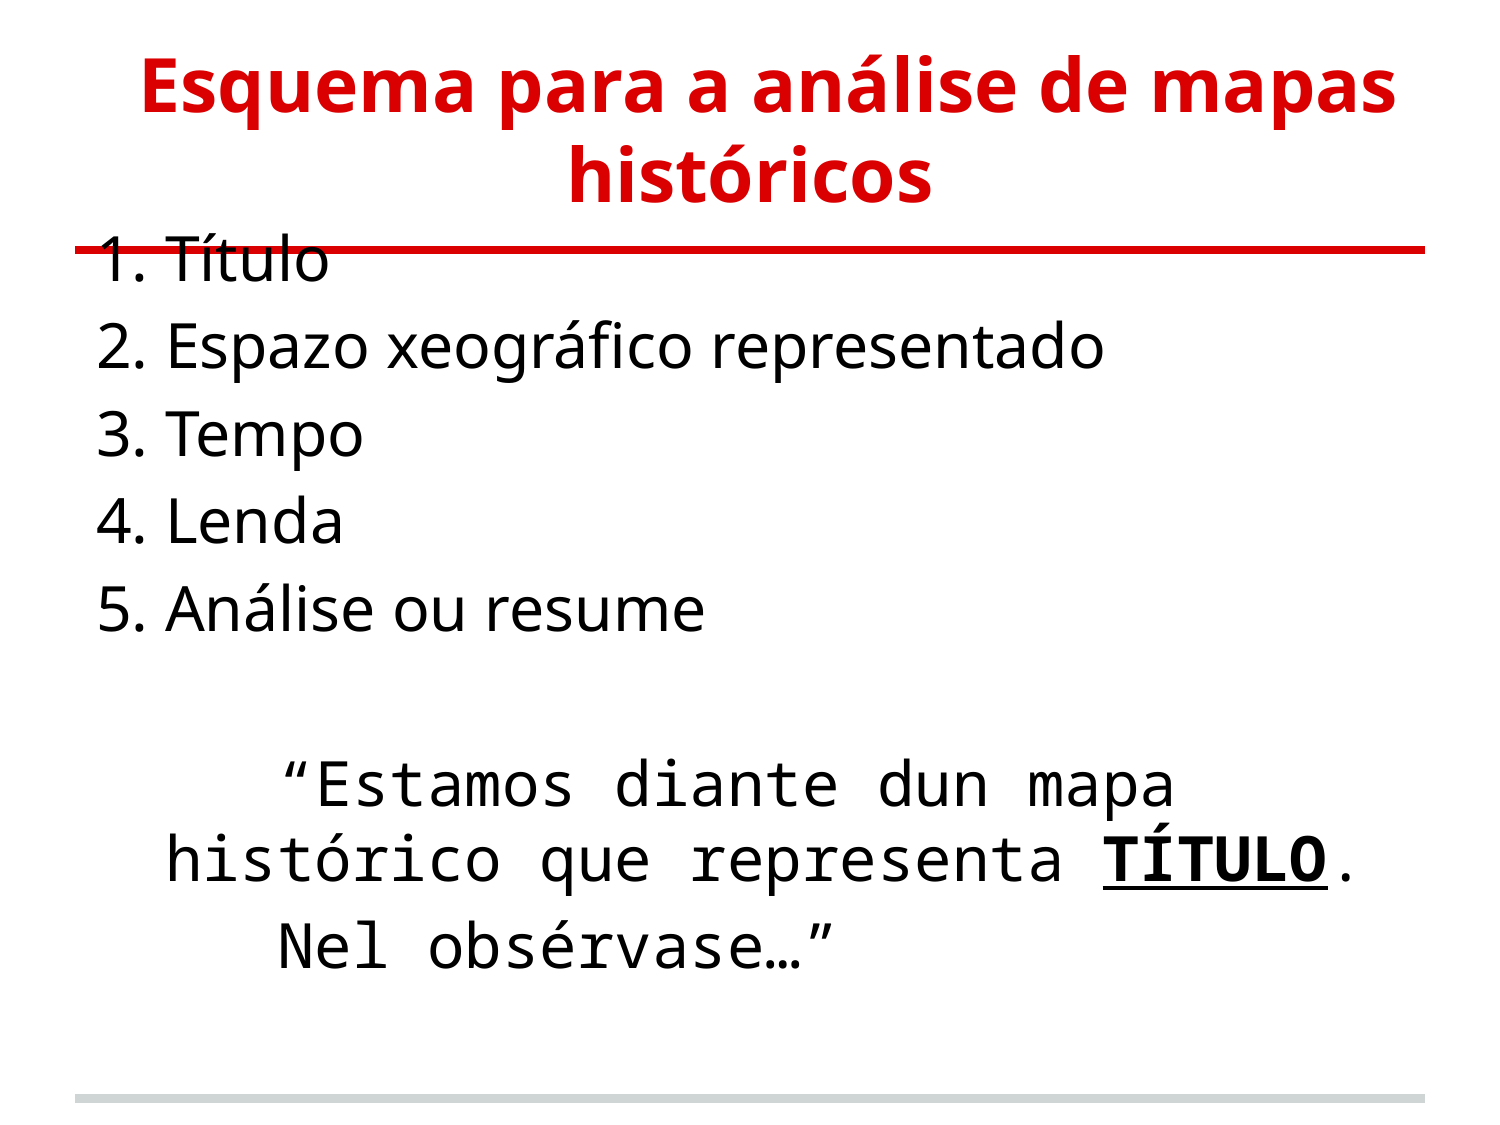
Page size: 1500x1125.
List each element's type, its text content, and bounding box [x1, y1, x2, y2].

list Título Espazo xeográfico representado Tempo Lenda Análise ou resume “Estamos diante dun mapa histórico que representa TÍTULO. Nel obsérvase…” [75, 192, 1425, 1008]
title Esquema para a análise de mapas históricos [75, 45, 1425, 192]
